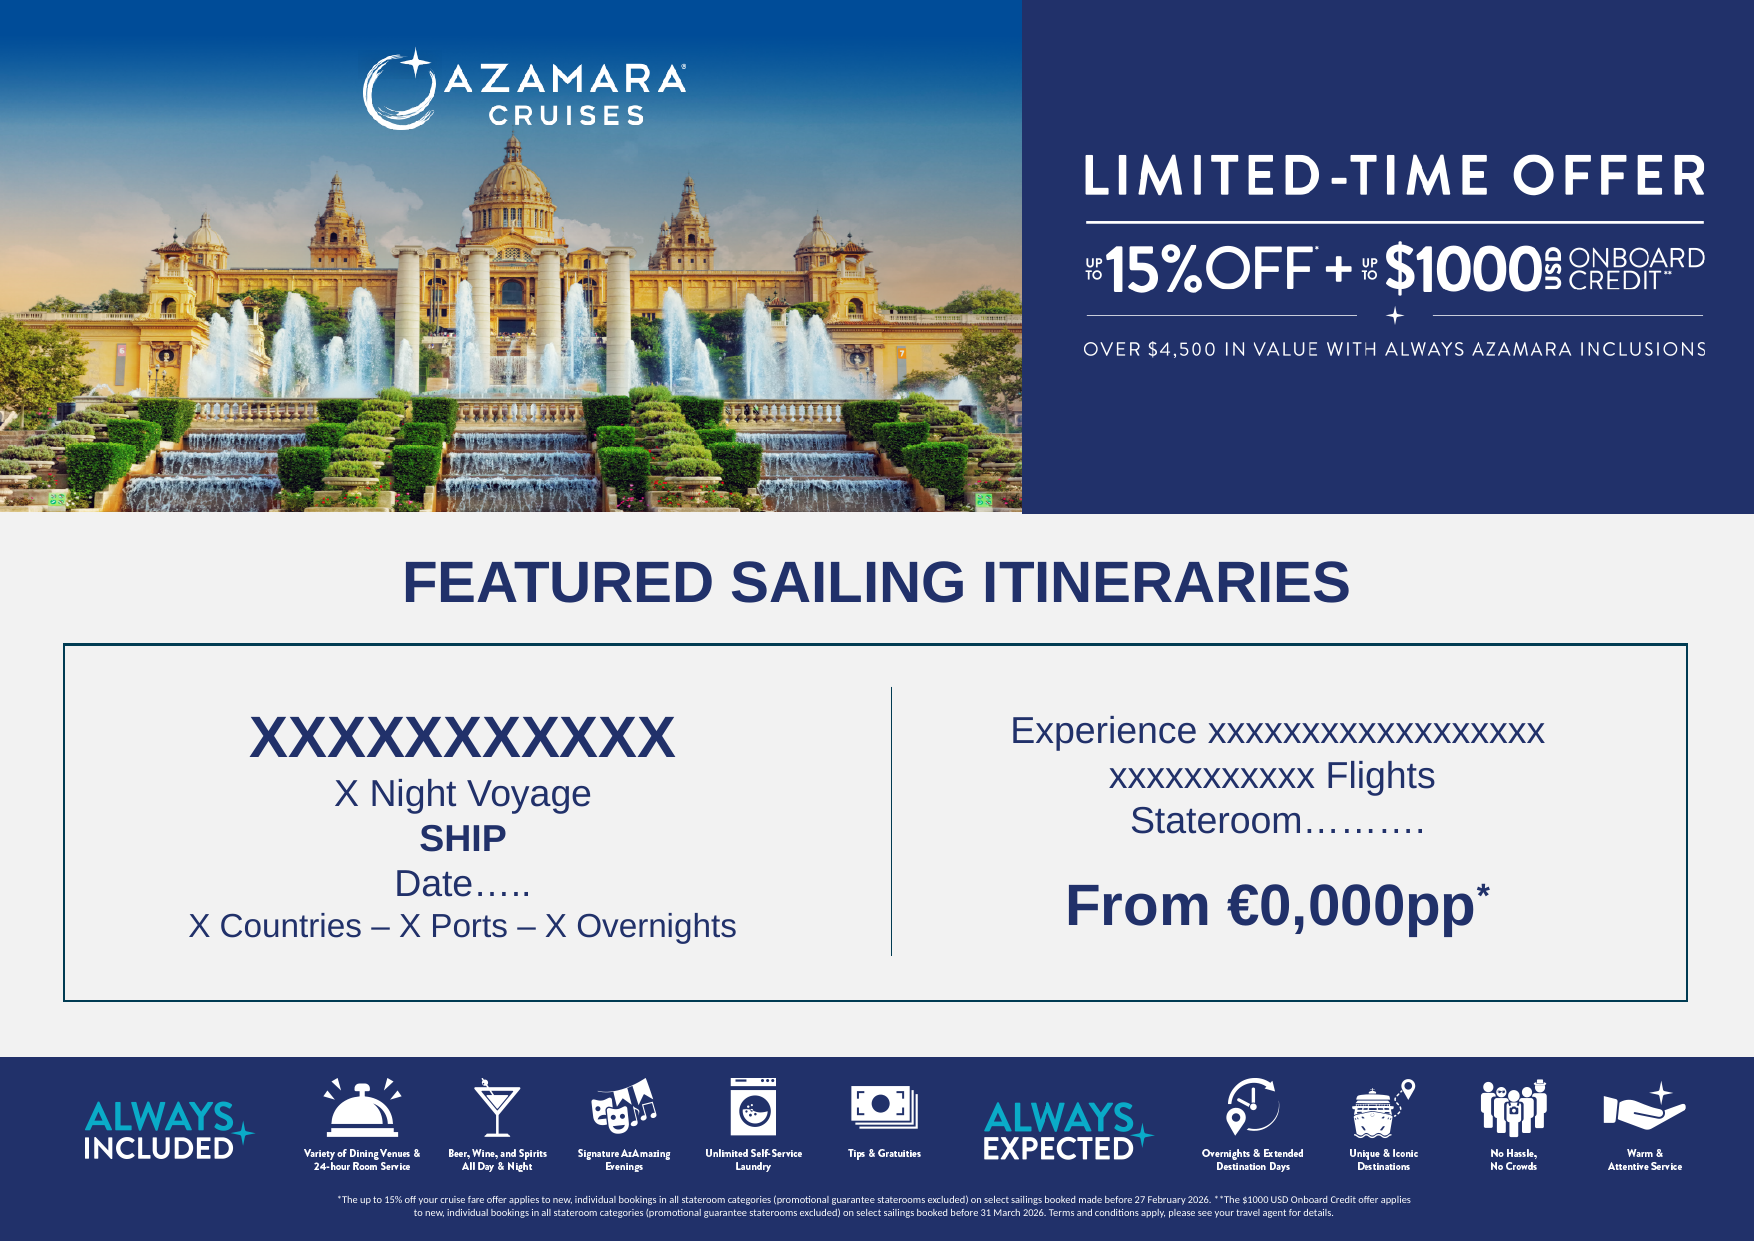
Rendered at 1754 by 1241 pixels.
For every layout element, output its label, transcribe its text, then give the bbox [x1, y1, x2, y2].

text_box Experience xxxxxxxxxxxxxxxxxx xxxxxxxxxxx Flights Stateroom………. From €0,000pp* [902, 698, 1654, 945]
text_box [1022, 0, 1754, 514]
picture [1084, 154, 1705, 358]
text_box FEATURED SAILING ITINERARIES [0, 515, 1754, 644]
text_box *The up to 15% off your cruise fare offer applies to new, individual bookings in all stateroom categories (promotional guarantee staterooms excluded) on select sailings booked made before 27 February 2026. **The $1000 USD Onboard Credit offer applies to new, individual bookings in all stateroom categories (promotional guarantee staterooms excluded) on select sailings booked before 31 March 2026. Terms and conditions apply, please see your travel agent for details. [317, 1185, 1434, 1226]
text_box [63, 643, 1688, 1002]
text_box [0, 1057, 1754, 1241]
picture [0, 0, 1023, 512]
picture [85, 1078, 1686, 1173]
text_box XXXXXXXXXXX X Night Voyage SHIP Date….. X Countries – X Ports – X Overnights [87, 691, 839, 952]
